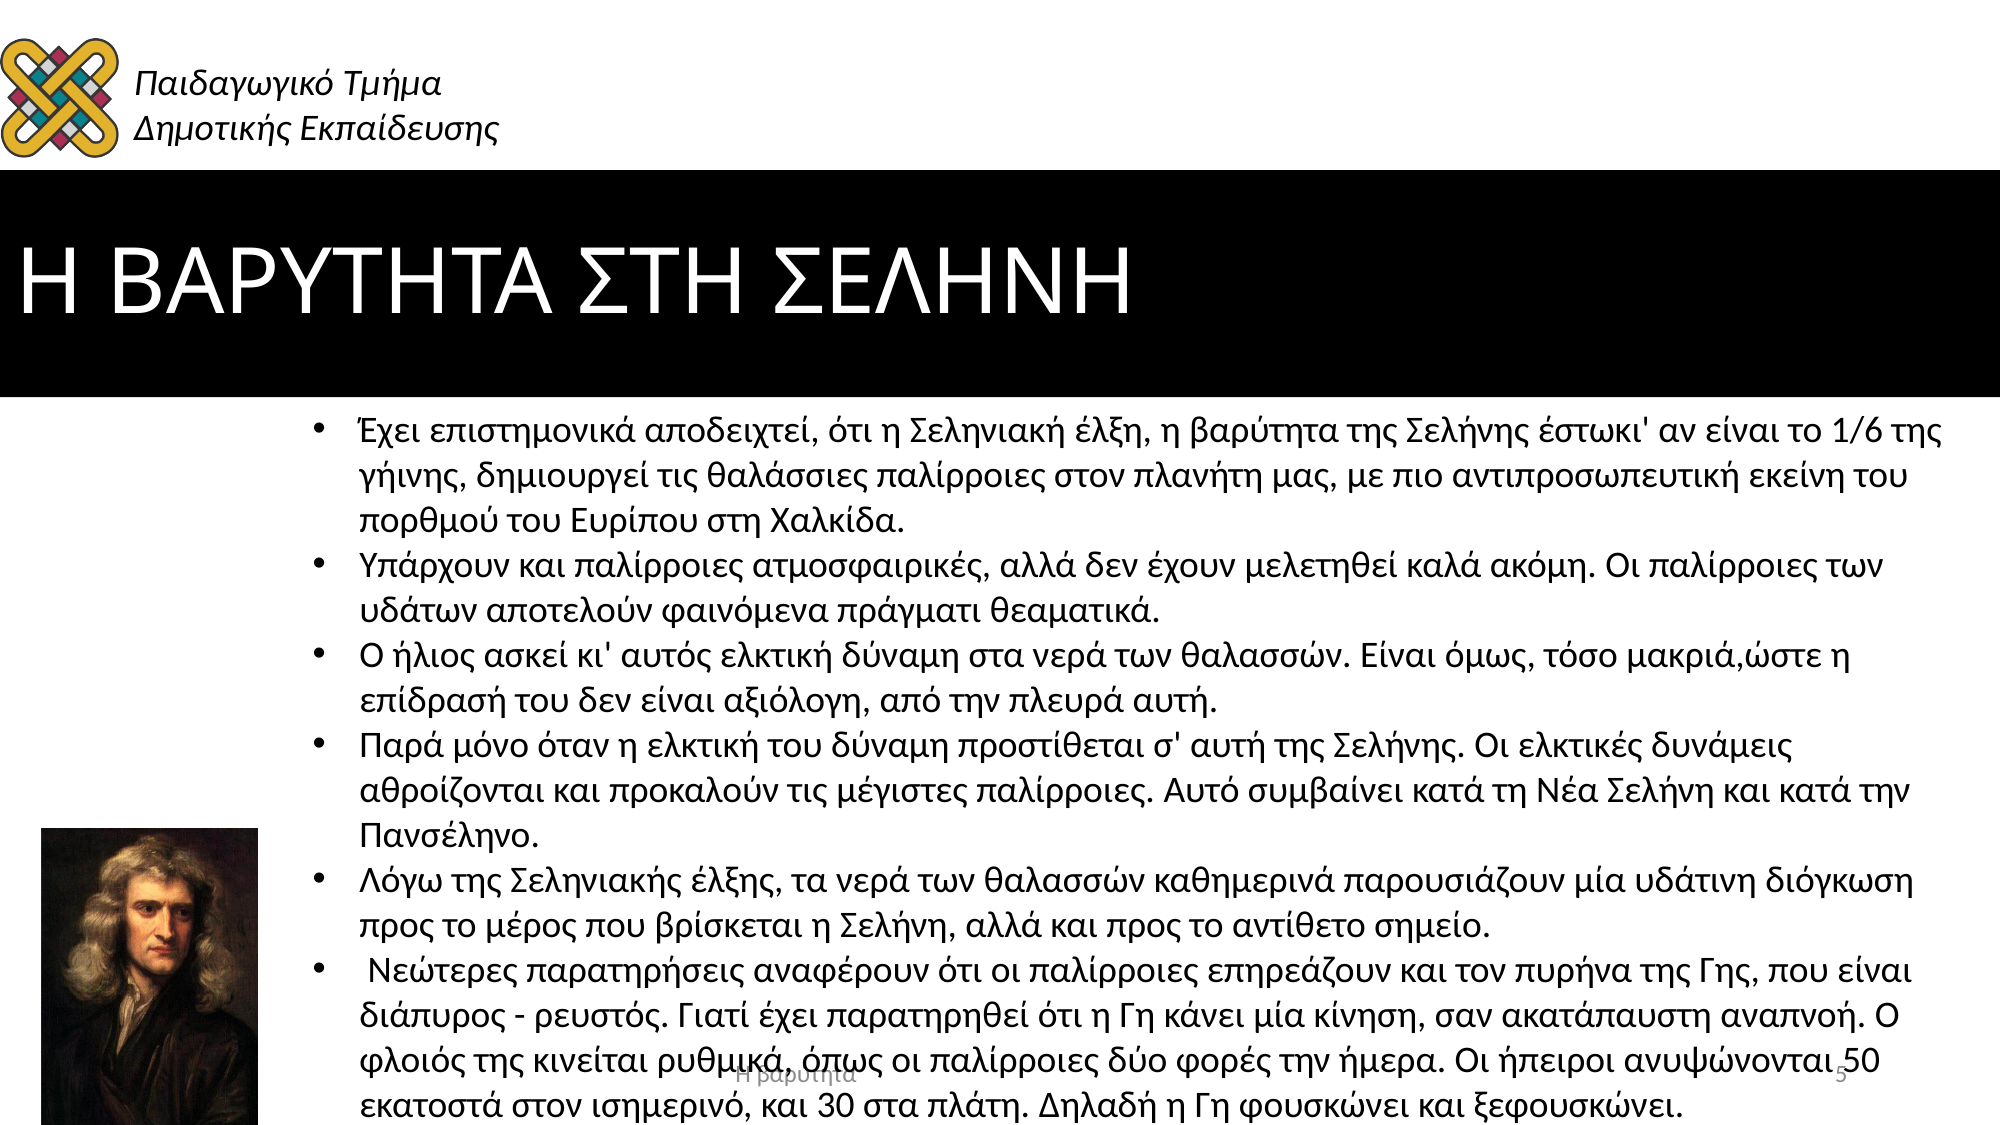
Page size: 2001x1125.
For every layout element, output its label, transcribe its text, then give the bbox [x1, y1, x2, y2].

text_box Παιδαγωγικό Τμήμα Δημοτικής Εκπαίδευσης [119, 51, 590, 156]
picture [41, 828, 258, 1125]
text_box Έχει επιστημονικά αποδειχτεί, ότι η Σεληνιακή έλξη, η βαρύτητα της Σελήνης έστωκι' αν είναι το 1/6 της γήινης, δημιουργεί τις θαλάσσιες παλίρροιες στον πλανήτη μας, με πιο αντιπροσωπευτική εκείνη του πορθμού του Ευρίπου στη Χαλκίδα. Υπάρχουν και παλίρροιες ατμοσφαιρικές, αλλά δεν έχουν μελετηθεί καλά ακόμη. Οι παλίρροιες των υδάτων αποτελούν φαινόμενα πράγματι θεαματικά. Ο ήλιος ασκεί κι' αυτός ελκτική δύναμη στα νερά των θαλασσών. Είναι όμως, τόσο μακριά,ώστε η επίδρασή του δεν είναι αξιόλογη, από την πλευρά αυτή. Παρά μόνο όταν η ελκτική του δύναμη προστίθεται σ' αυτή της Σελήνης. Οι ελκτικές δυνάμεις αθροίζονται και προκαλούν τις μέγιστες παλίρροιες. Αυτό συμβαίνει κατά τη Νέα Σελήνη και κατά την Πανσέληνο. Λόγω της Σεληνιακής έλξης, τα νερά των θαλασσών καθημερινά παρουσιάζουν μία υδάτινη διόγκωση προς το μέρος που βρίσκεται η Σελήνη, αλλά και προς το αντίθετο σημείο. Νεώτερες παρατηρήσεις αναφέρουν ότι οι παλίρροιες επηρεάζουν και τον πυρήνα της Γης, που είναι διάπυρος - ρευστός. Γιατί έχει παρατηρηθεί ότι η Γη κάνει μία κίνηση, σαν ακατάπαυστη αναπνοή. Ο φλοιός της κινείται ρυθμικά, όπως οι παλίρροιες δύο φορές την ήμερα. Οι ήπειροι ανυψώνονται 50 εκατοστά στον ισημερινό, και 30 στα πλάτη. Δηλαδή η Γη φουσκώνει και ξεφουσκώνει. [297, 398, 1959, 1125]
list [0, 37, 119, 158]
title Η ΒΑΡΥΤΗΤΑ ΣΤΗ ΣΕΛΗΝΗ [0, 170, 2000, 398]
